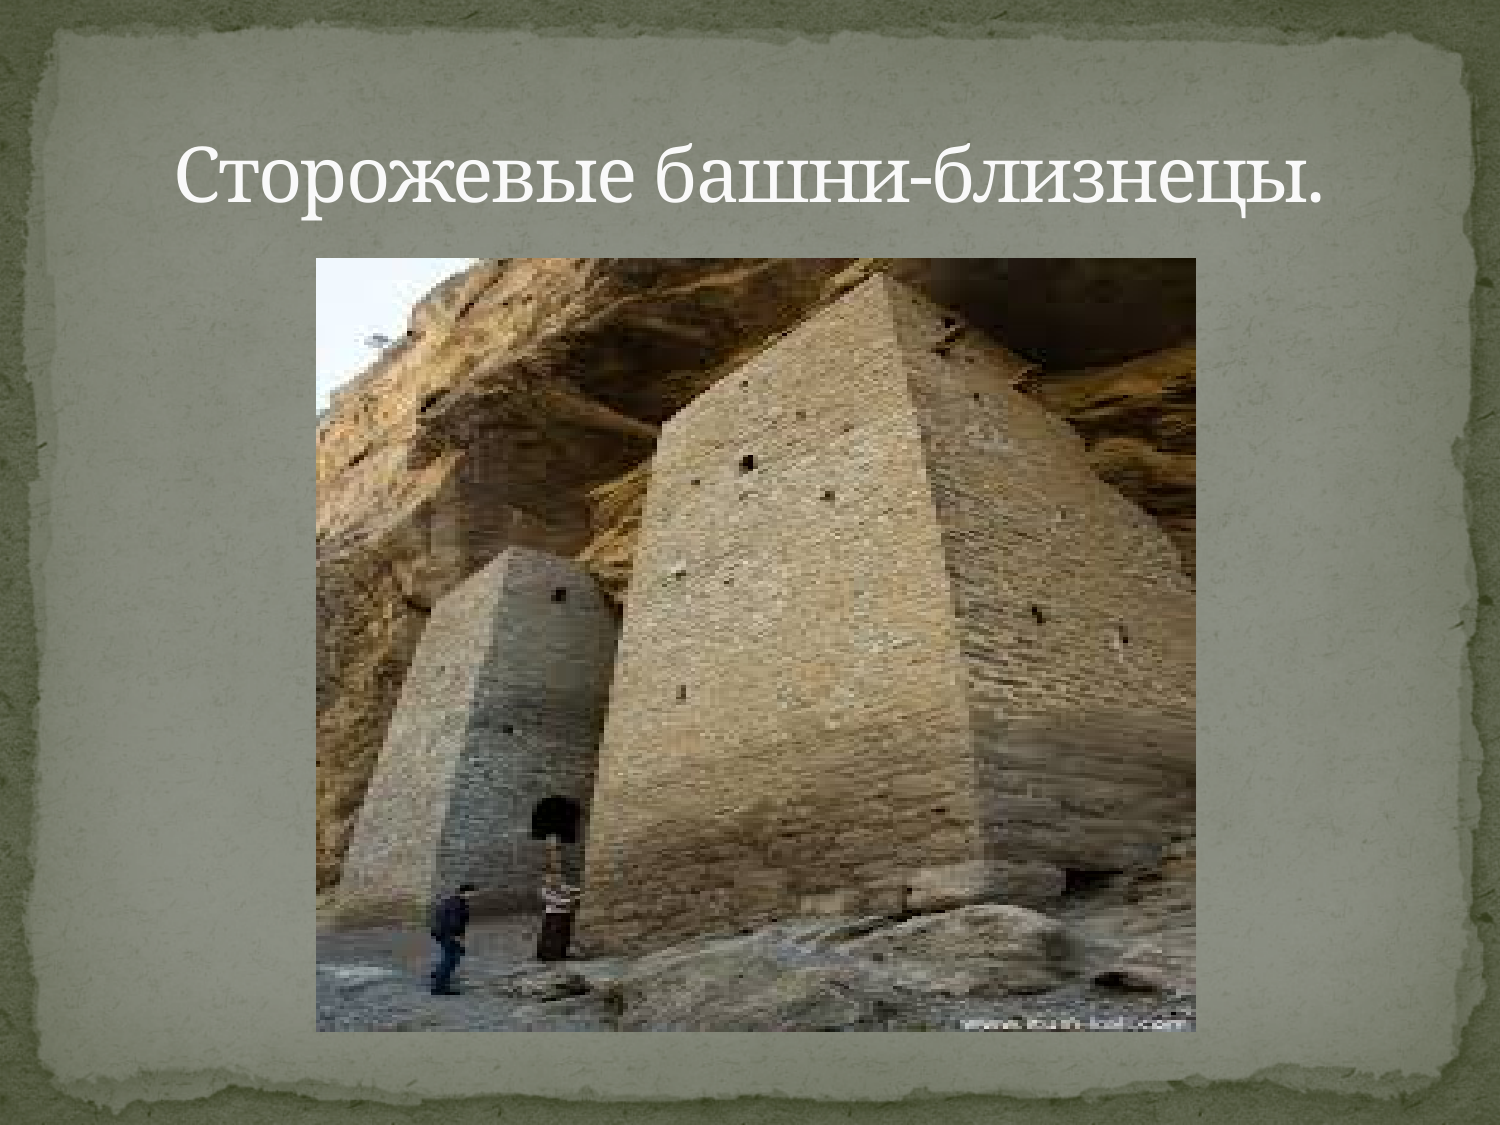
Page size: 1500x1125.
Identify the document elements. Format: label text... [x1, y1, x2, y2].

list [318, 260, 1194, 1031]
title Сторожевые башни-близнецы. [74, 117, 1425, 225]
